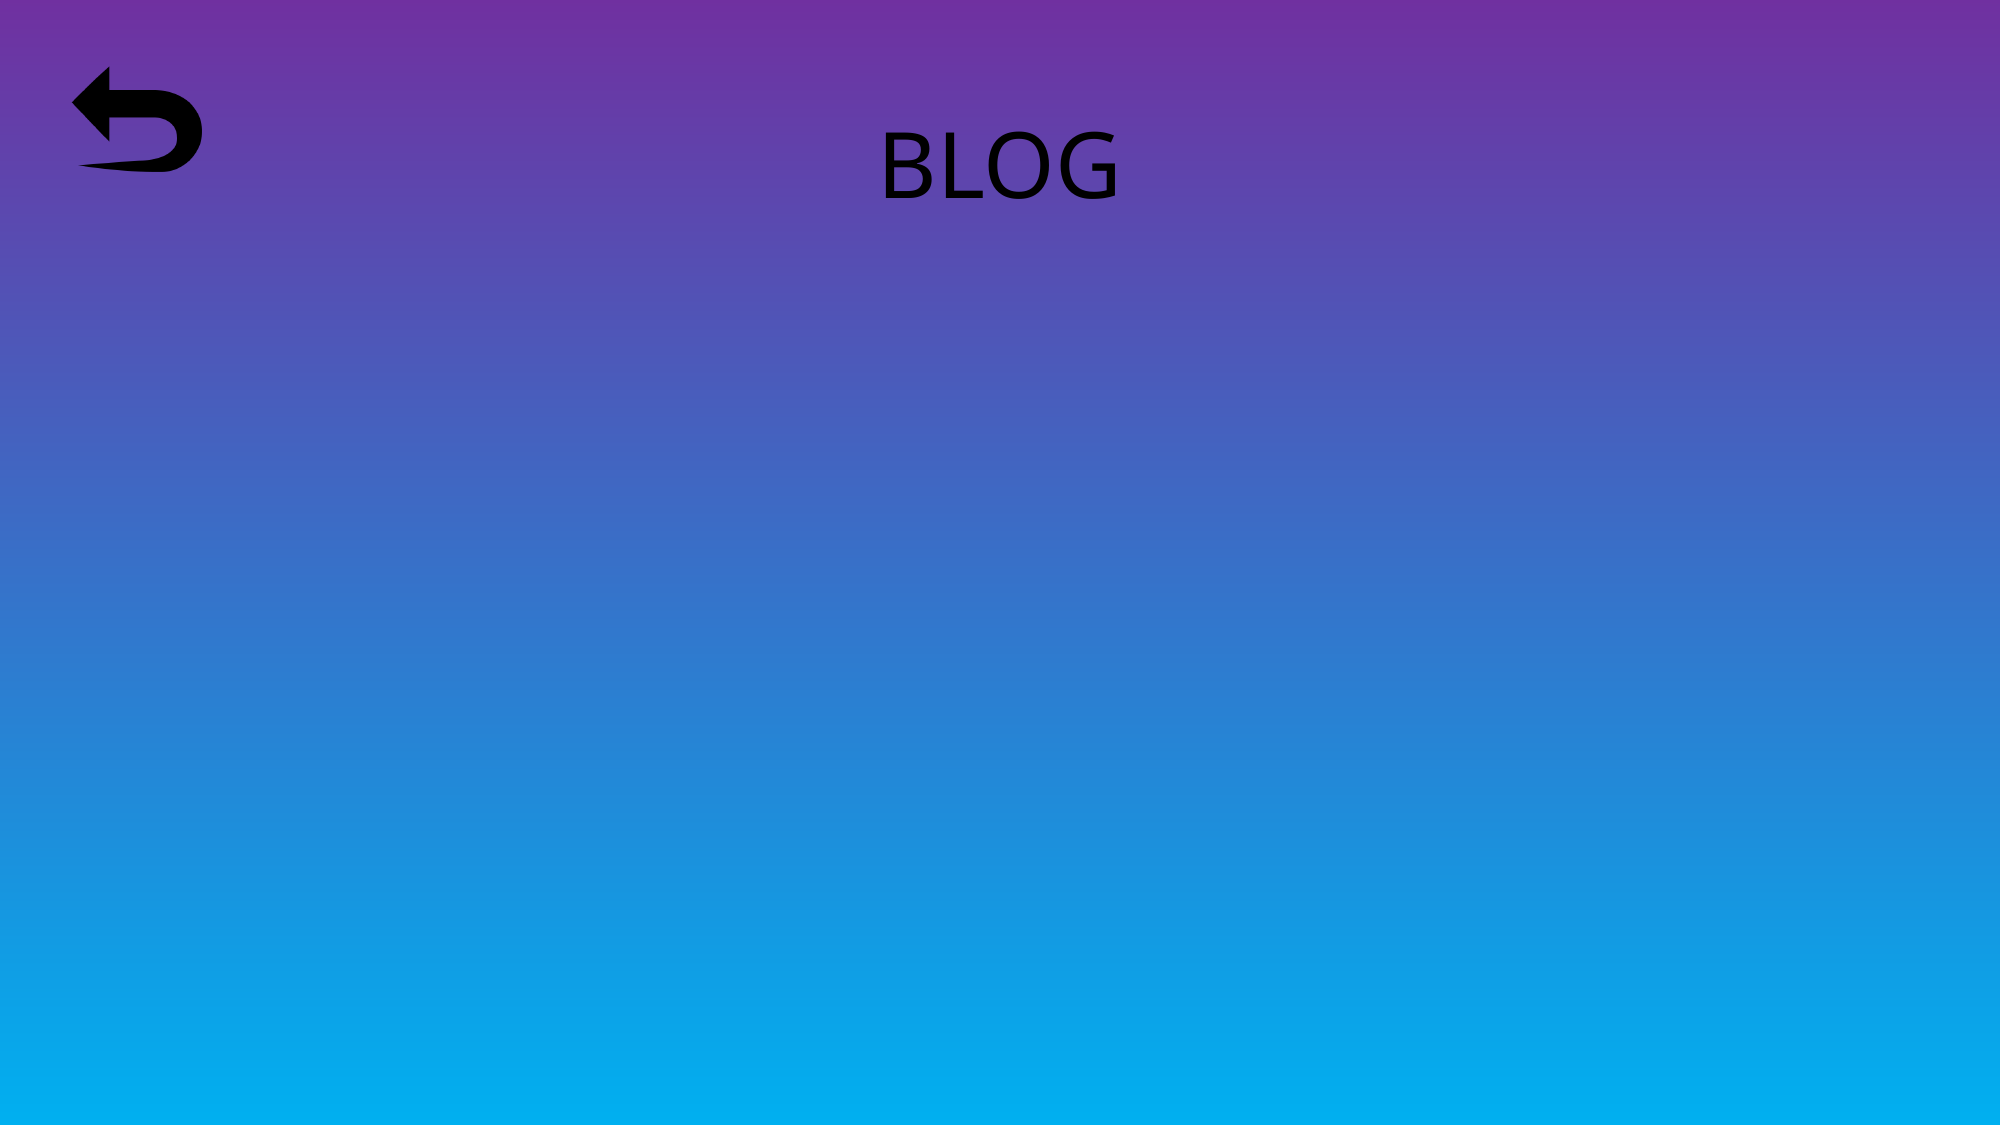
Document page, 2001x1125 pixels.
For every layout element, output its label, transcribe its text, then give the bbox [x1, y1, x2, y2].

title BLOG [137, 59, 1863, 278]
picture [62, 44, 213, 195]
